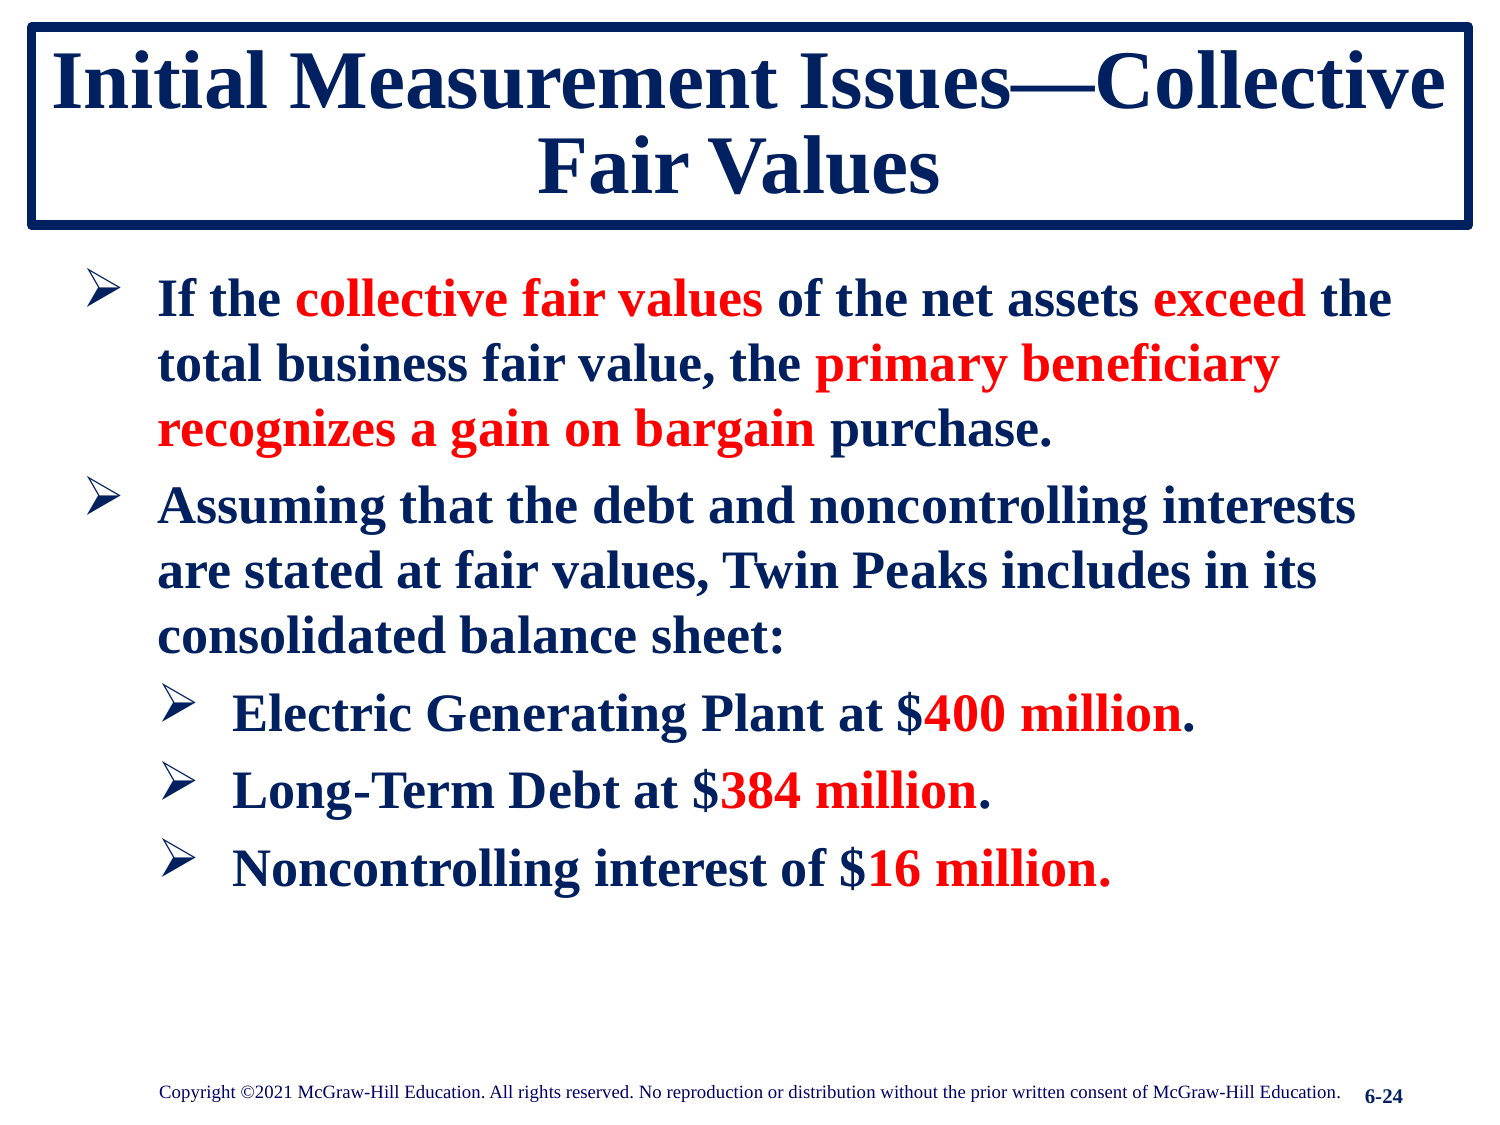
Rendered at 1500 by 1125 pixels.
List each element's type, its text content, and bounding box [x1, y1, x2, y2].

text_box Copyright ©2021 McGraw-Hill Education. All rights reserved. No reproduction or distribution without the prior written consent of McGraw-Hill Education. [76, 1072, 1424, 1110]
slide_number 6-24 [1350, 1074, 1438, 1125]
title Initial Measurement Issues—Collective Fair Values [27, 22, 1473, 230]
text_box If the collective fair values of the net assets exceed the total business fair value, the primary beneficiary recognizes a gain on bargain purchase. Assuming that the debt and noncontrolling interests are stated at fair values, Twin Peaks includes in its consolidated balance sheet: Electric Generating Plant at $400 million. Long-Term Debt at $384 million. Noncontrolling interest of $16 million. [67, 254, 1433, 1065]
